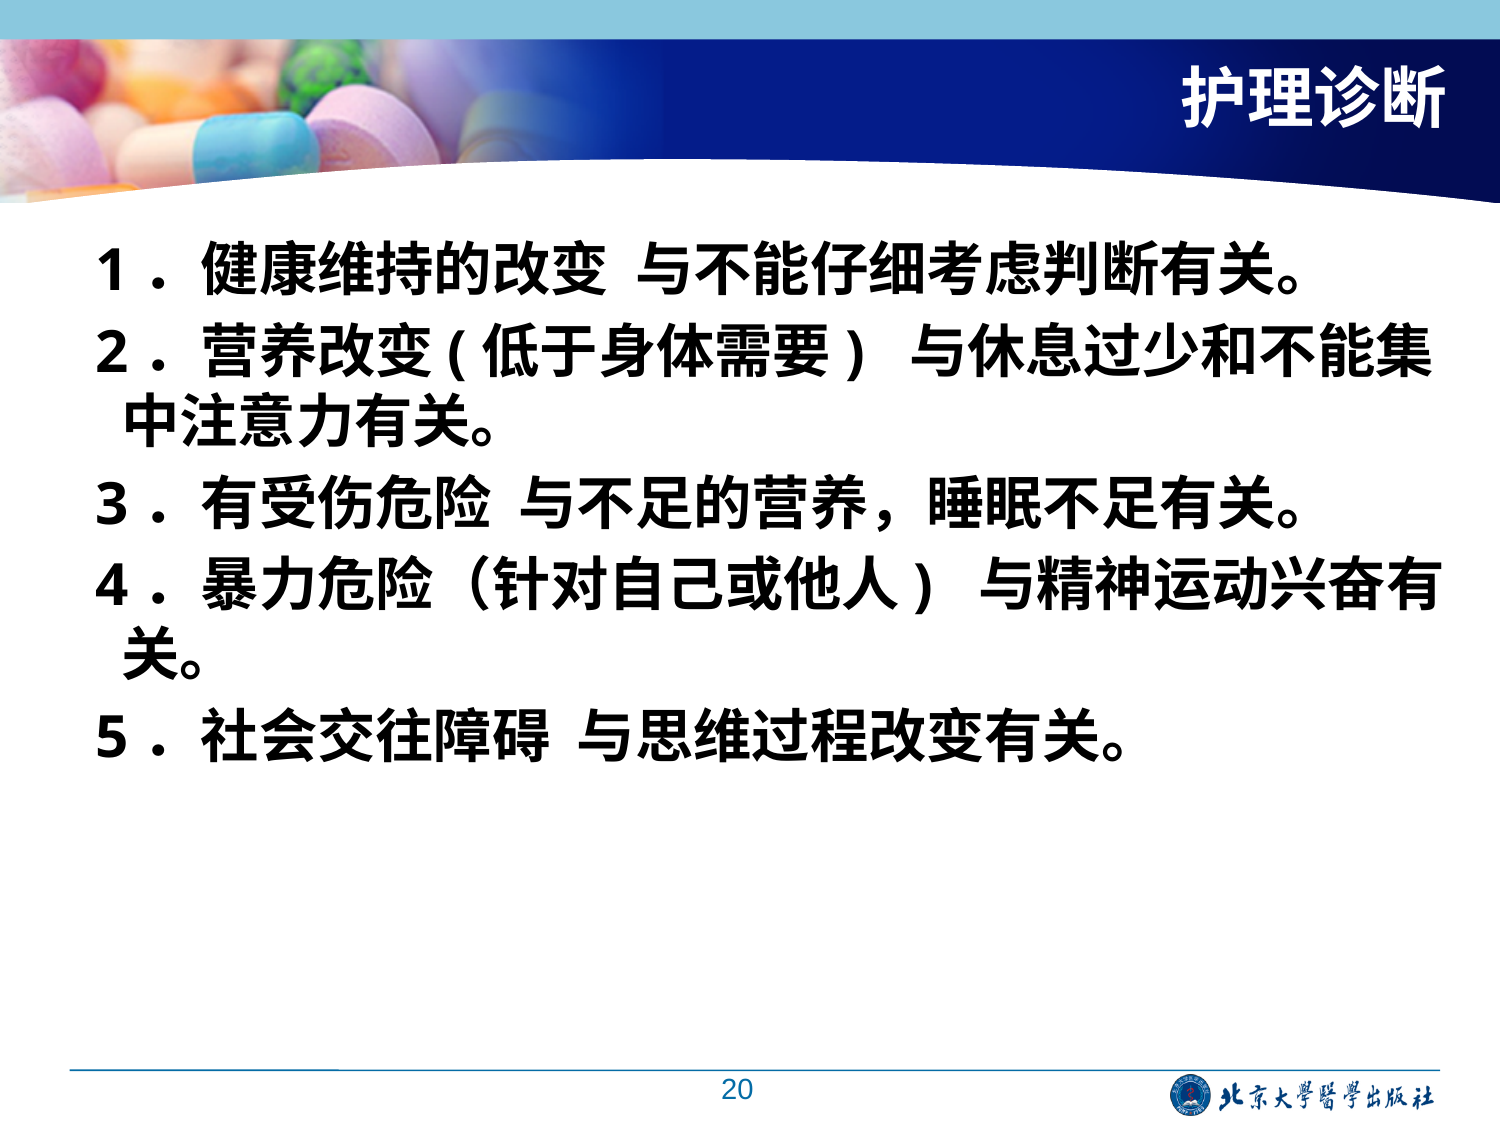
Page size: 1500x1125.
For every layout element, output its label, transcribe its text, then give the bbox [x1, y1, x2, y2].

picture [1170, 1074, 1436, 1118]
title 护理诊断 [137, 49, 1463, 143]
picture [0, 40, 1500, 203]
list 1．健康维持的改变 与不能仔细考虑判断有关。 2．营养改变(低于身体需要) 与休息过少和不能集中注意力有关。 3．有受伤危险 与不足的营养，睡眠不足有关。 4．暴力危险（针对自己或他人) 与精神运动兴奋有关。 5．社会交往障碍 与思维过程改变有关。 [49, 224, 1463, 1020]
slide_number 20 [562, 1062, 913, 1114]
